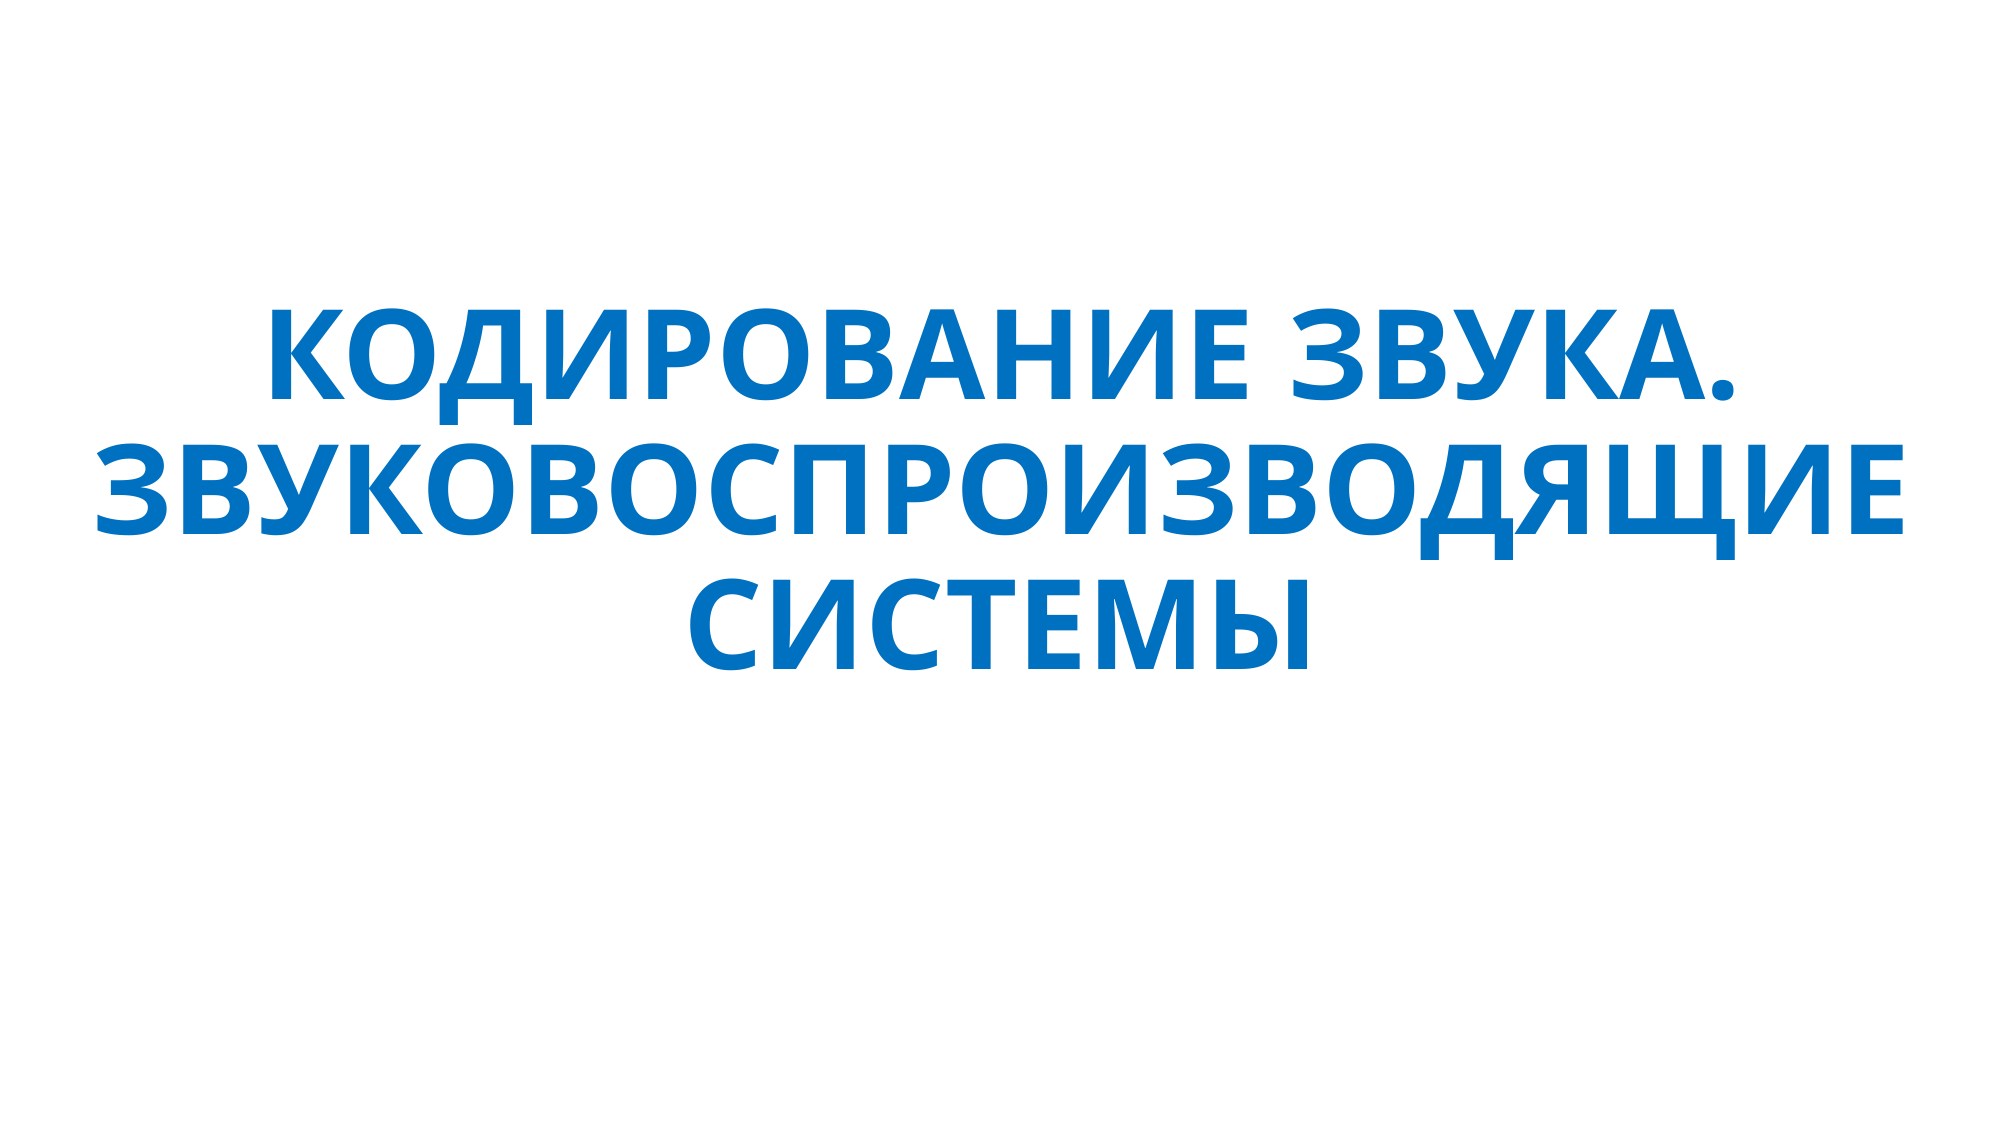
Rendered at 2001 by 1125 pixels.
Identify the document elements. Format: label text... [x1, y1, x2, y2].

title КОДИРОВАНИЕ ЗВУКА. ЗВУКОВОСПРОИЗВОДЯЩИЕ СИСТЕМЫ [72, 384, 1931, 603]
